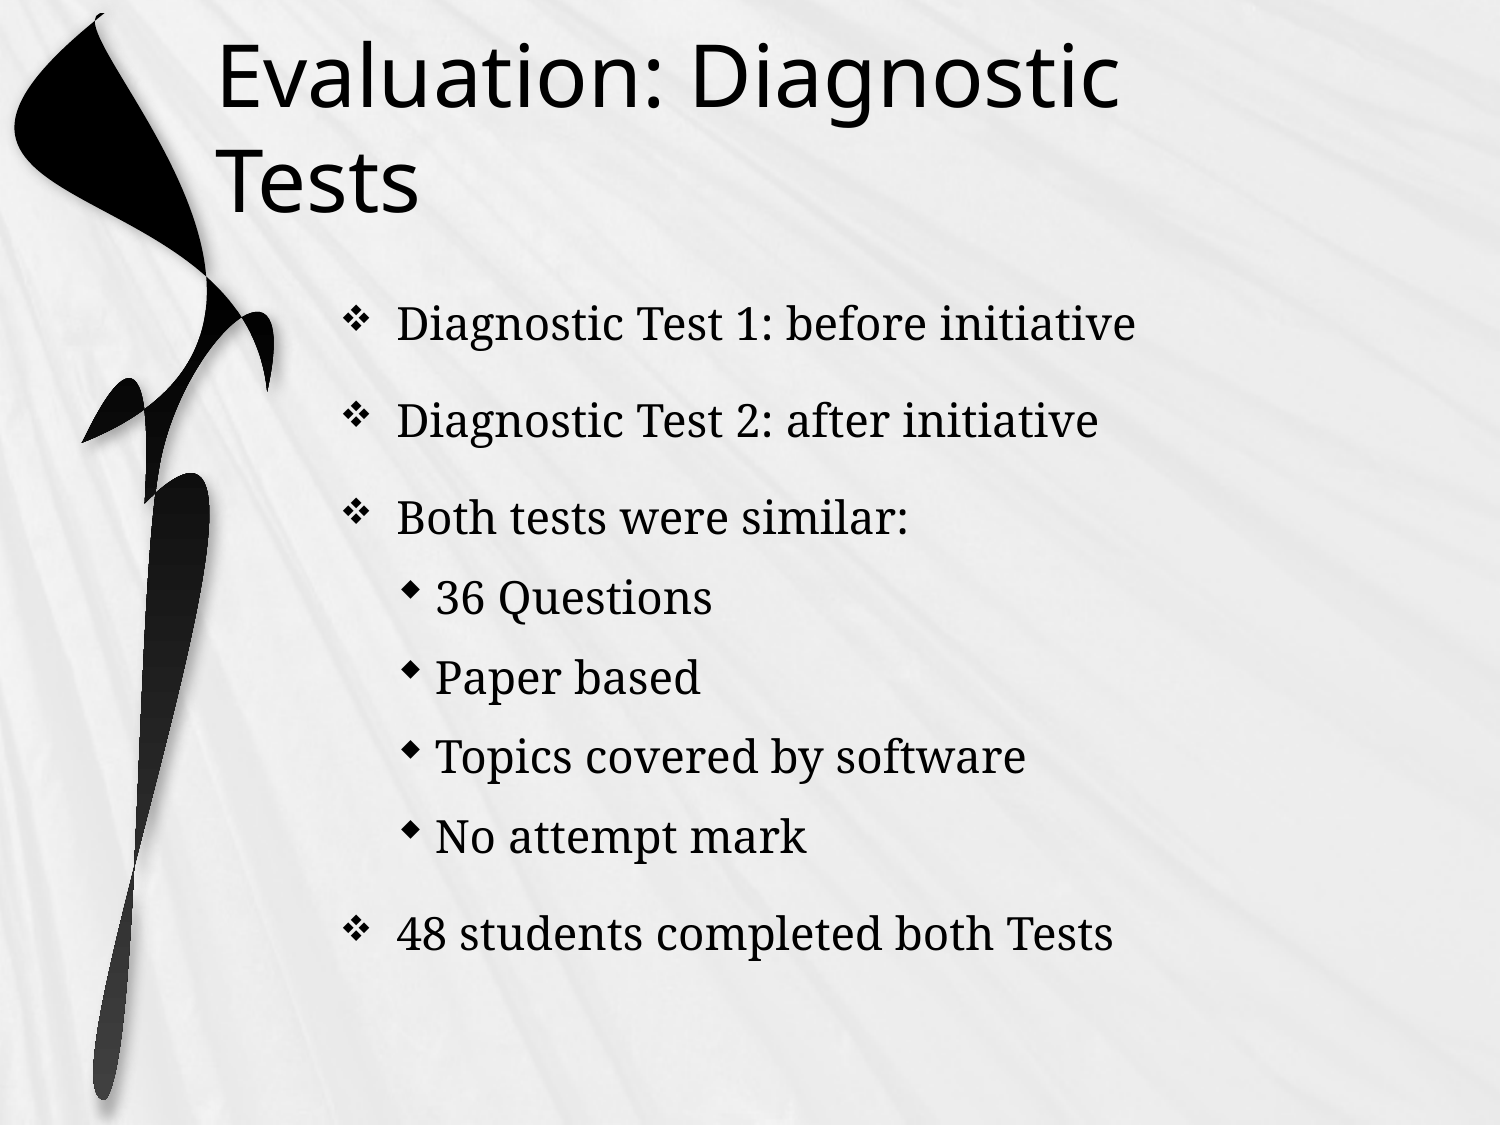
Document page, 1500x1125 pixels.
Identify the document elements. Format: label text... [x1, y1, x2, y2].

list Diagnostic Test 1: before initiative Diagnostic Test 2: after initiative Both tests were similar: 36 Questions Paper based Topics covered by software No attempt mark 48 students completed both Tests [324, 287, 1316, 1005]
title Evaluation: Diagnostic Tests [200, 12, 1317, 238]
